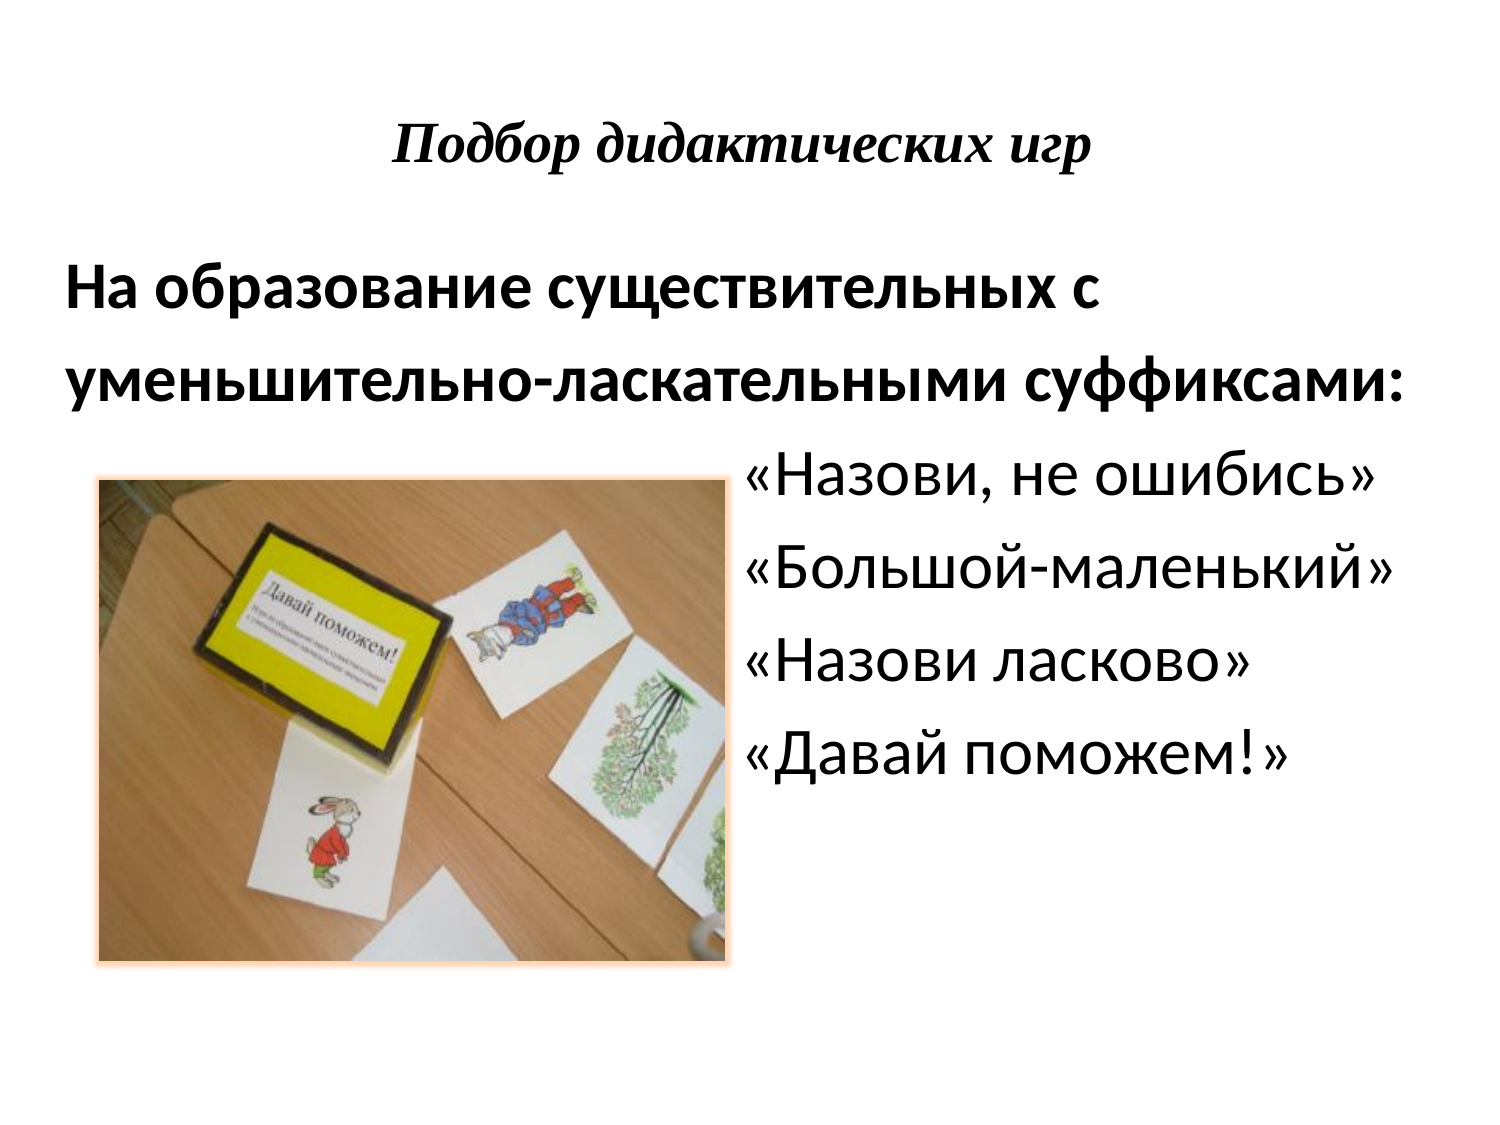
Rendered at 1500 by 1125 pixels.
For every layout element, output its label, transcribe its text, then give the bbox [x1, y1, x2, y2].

list На образование существительных с уменьшительно-ласкательными суффиксами: «Назови, не ошибись» «Большой-маленький» «Назови ласково» «Давай поможем!» [50, 234, 1475, 998]
picture [99, 480, 726, 962]
title Подбор дидактических игр [75, 45, 1425, 233]
